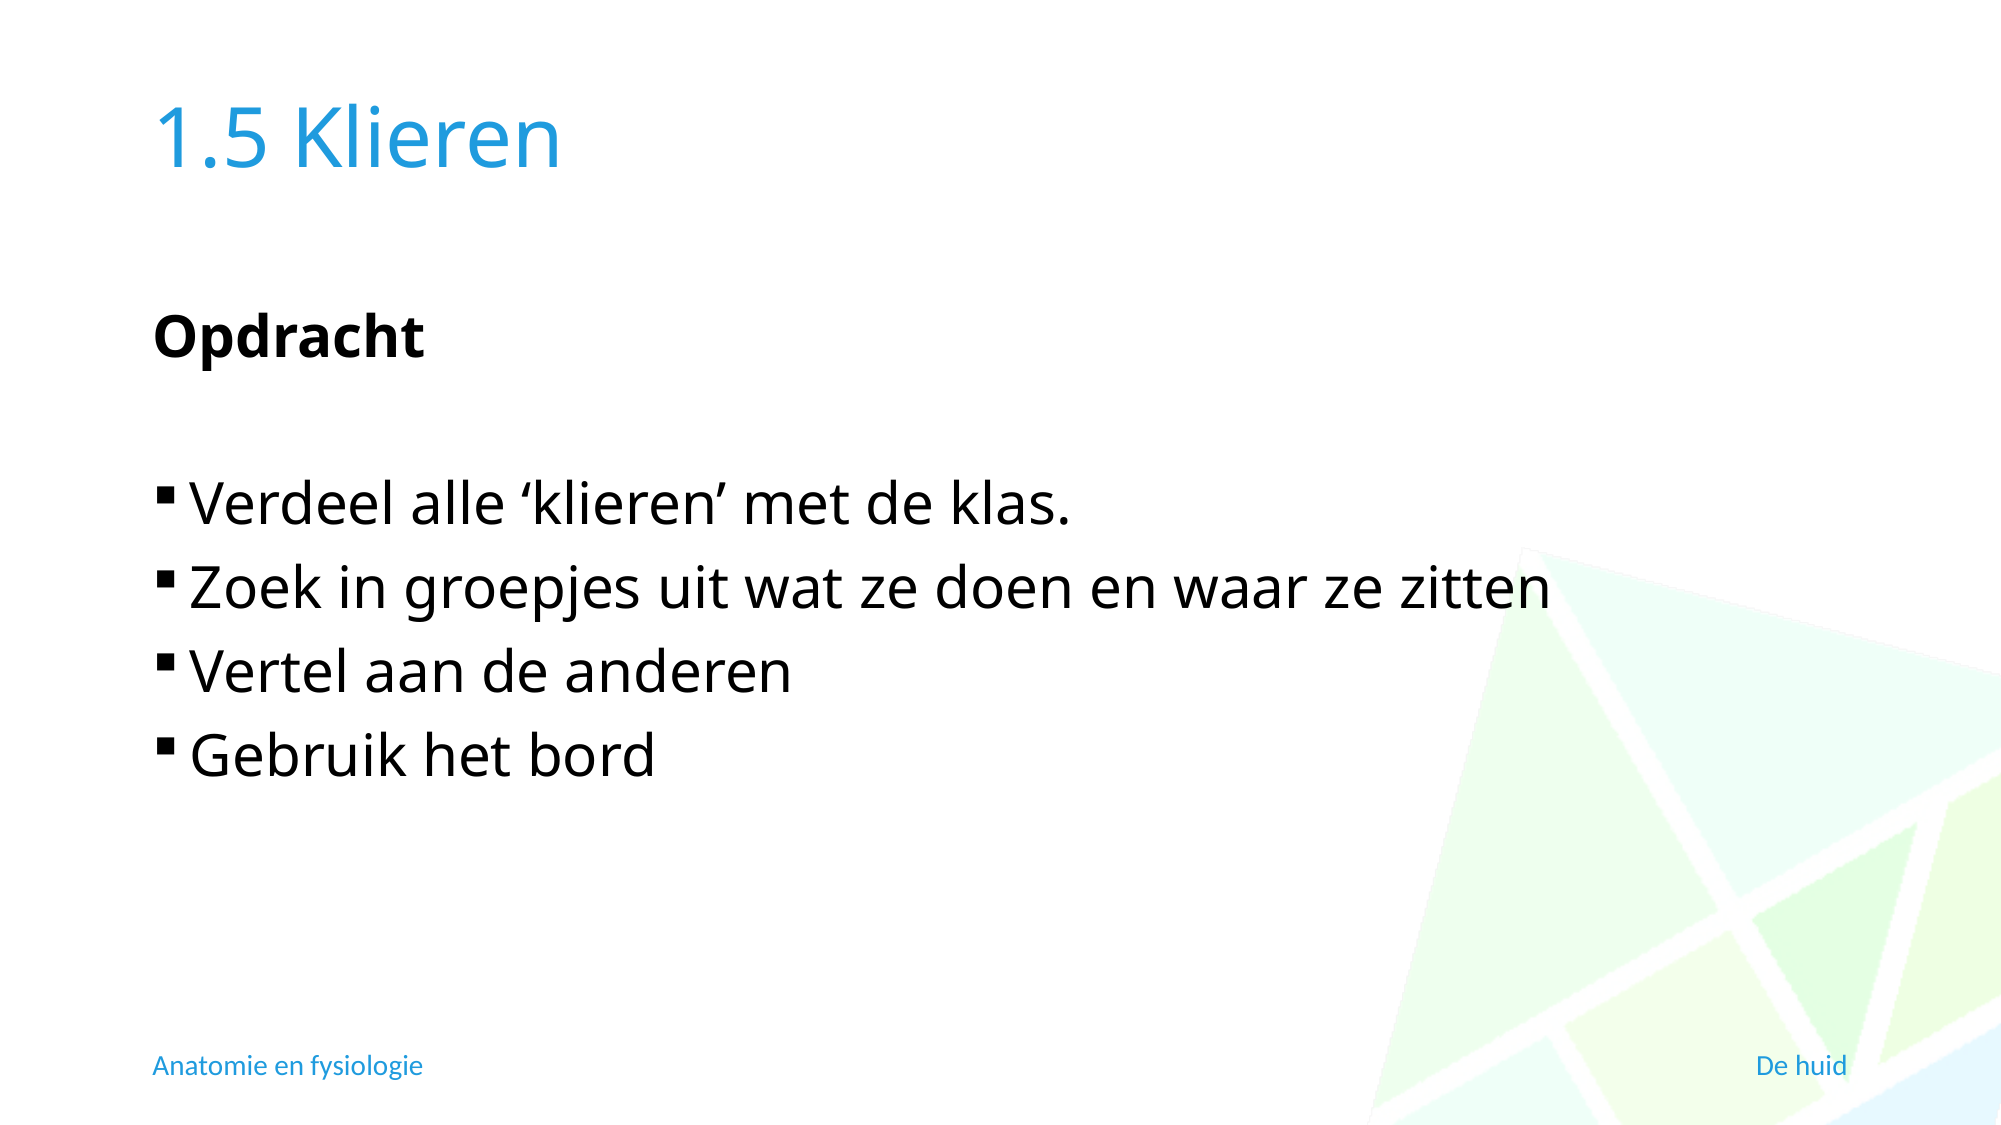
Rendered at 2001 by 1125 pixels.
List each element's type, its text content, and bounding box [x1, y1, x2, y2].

title 1.5 Klieren [137, 59, 1863, 222]
list Anatomie en fysiologie [137, 1042, 588, 1103]
list Opdracht Verdeel alle ‘klieren’ met de klas. Zoek in groepjes uit wat ze doen en waar ze zitten Vertel aan de anderen Gebruik het bord [137, 299, 1863, 1014]
list De huid [1412, 1042, 1863, 1103]
